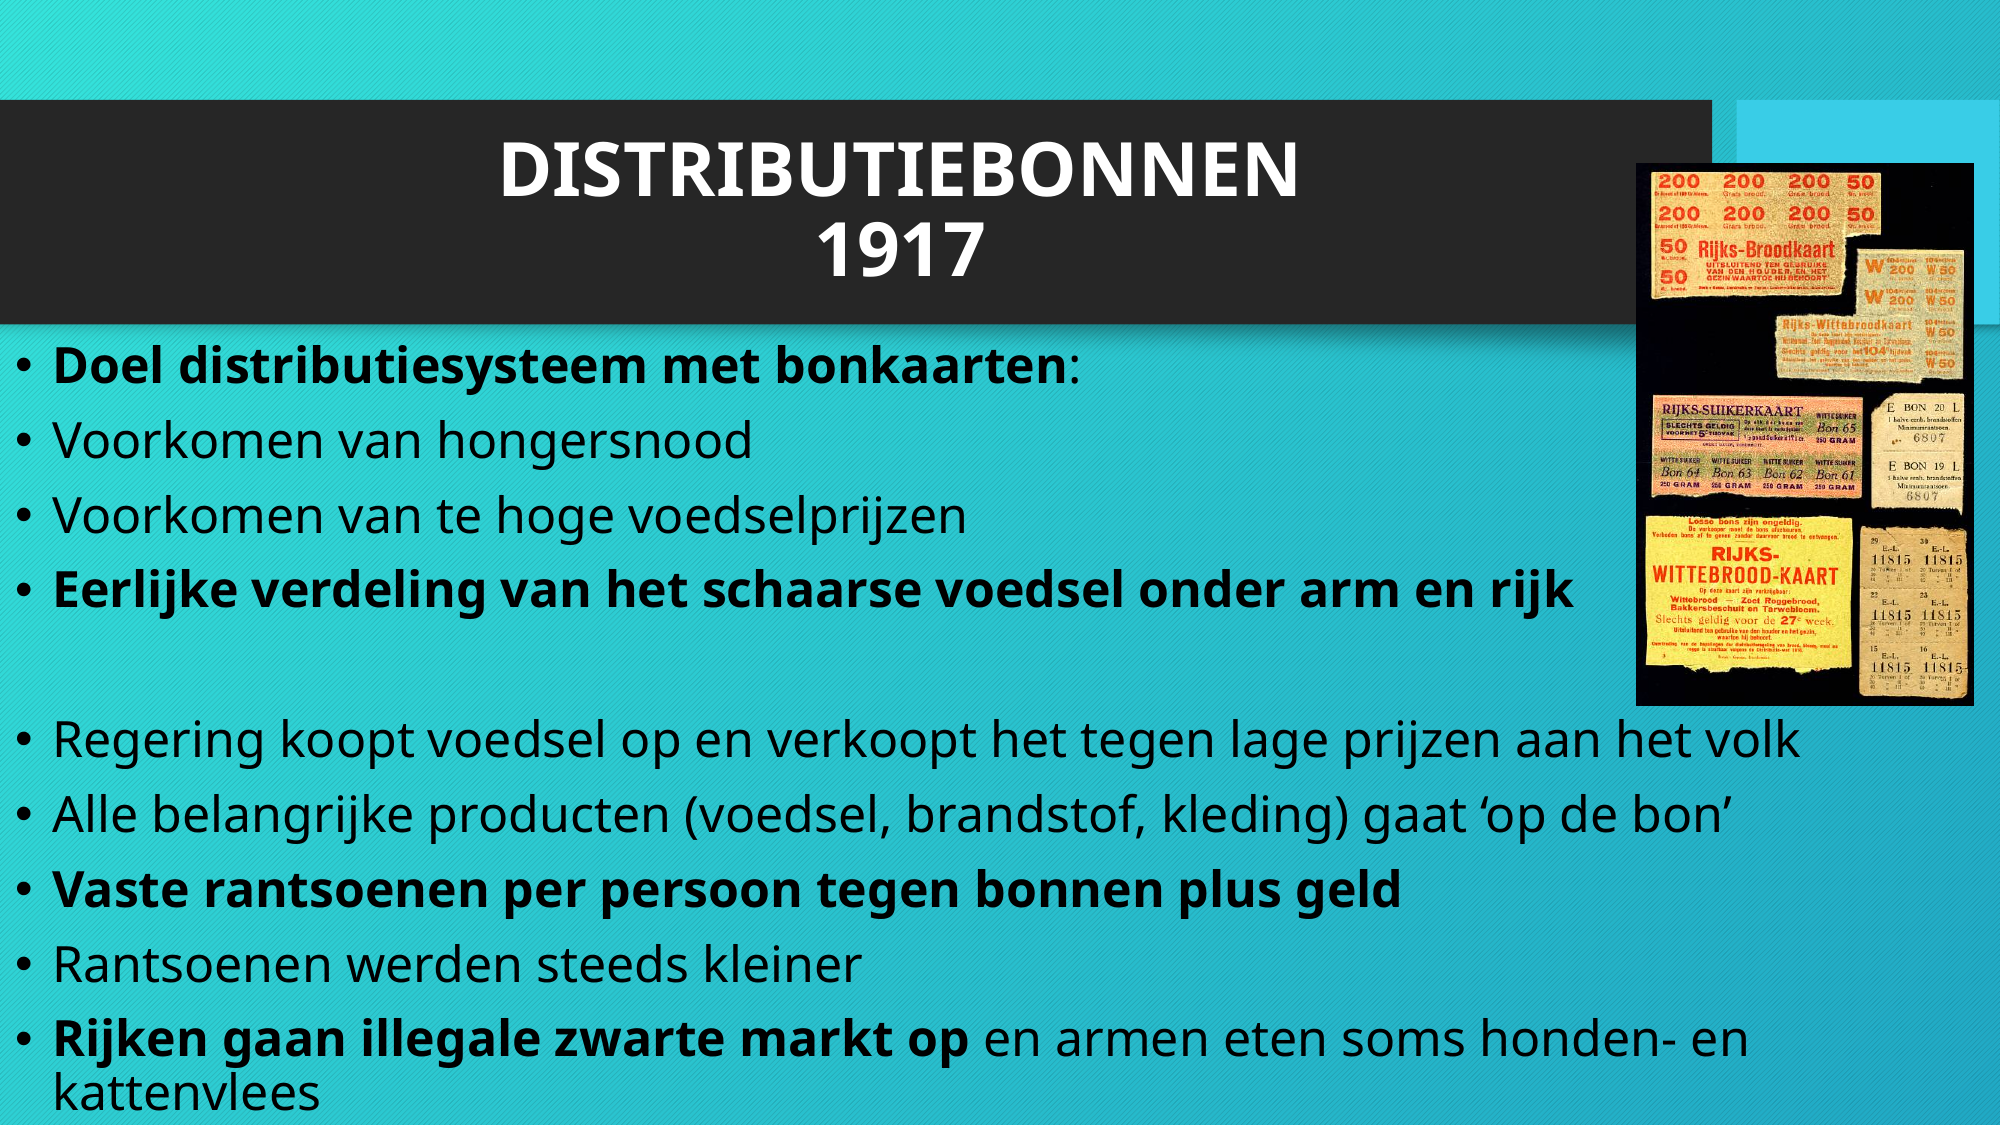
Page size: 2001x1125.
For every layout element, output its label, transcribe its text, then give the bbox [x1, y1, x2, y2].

title DISTRIBUTIEBONNEN 1917 [111, 123, 1689, 301]
list Doel distributiesysteem met bonkaarten: Voorkomen van hongersnood Voorkomen van te hoge voedselprijzen Eerlijke verdeling van het schaarse voedsel onder arm en rijk Regering koopt voedsel op en verkoopt het tegen lage prijzen aan het volk Alle belangrijke producten (voedsel, brandstof, kleding) gaat ‘op de bon’ Vaste rantsoenen per persoon tegen bonnen plus geld Rantsoenen werden steeds kleiner Rijken gaan illegale zwarte markt op en armen eten soms honden- en kattenvlees [0, 332, 2000, 1125]
picture [0, 163, 2000, 707]
